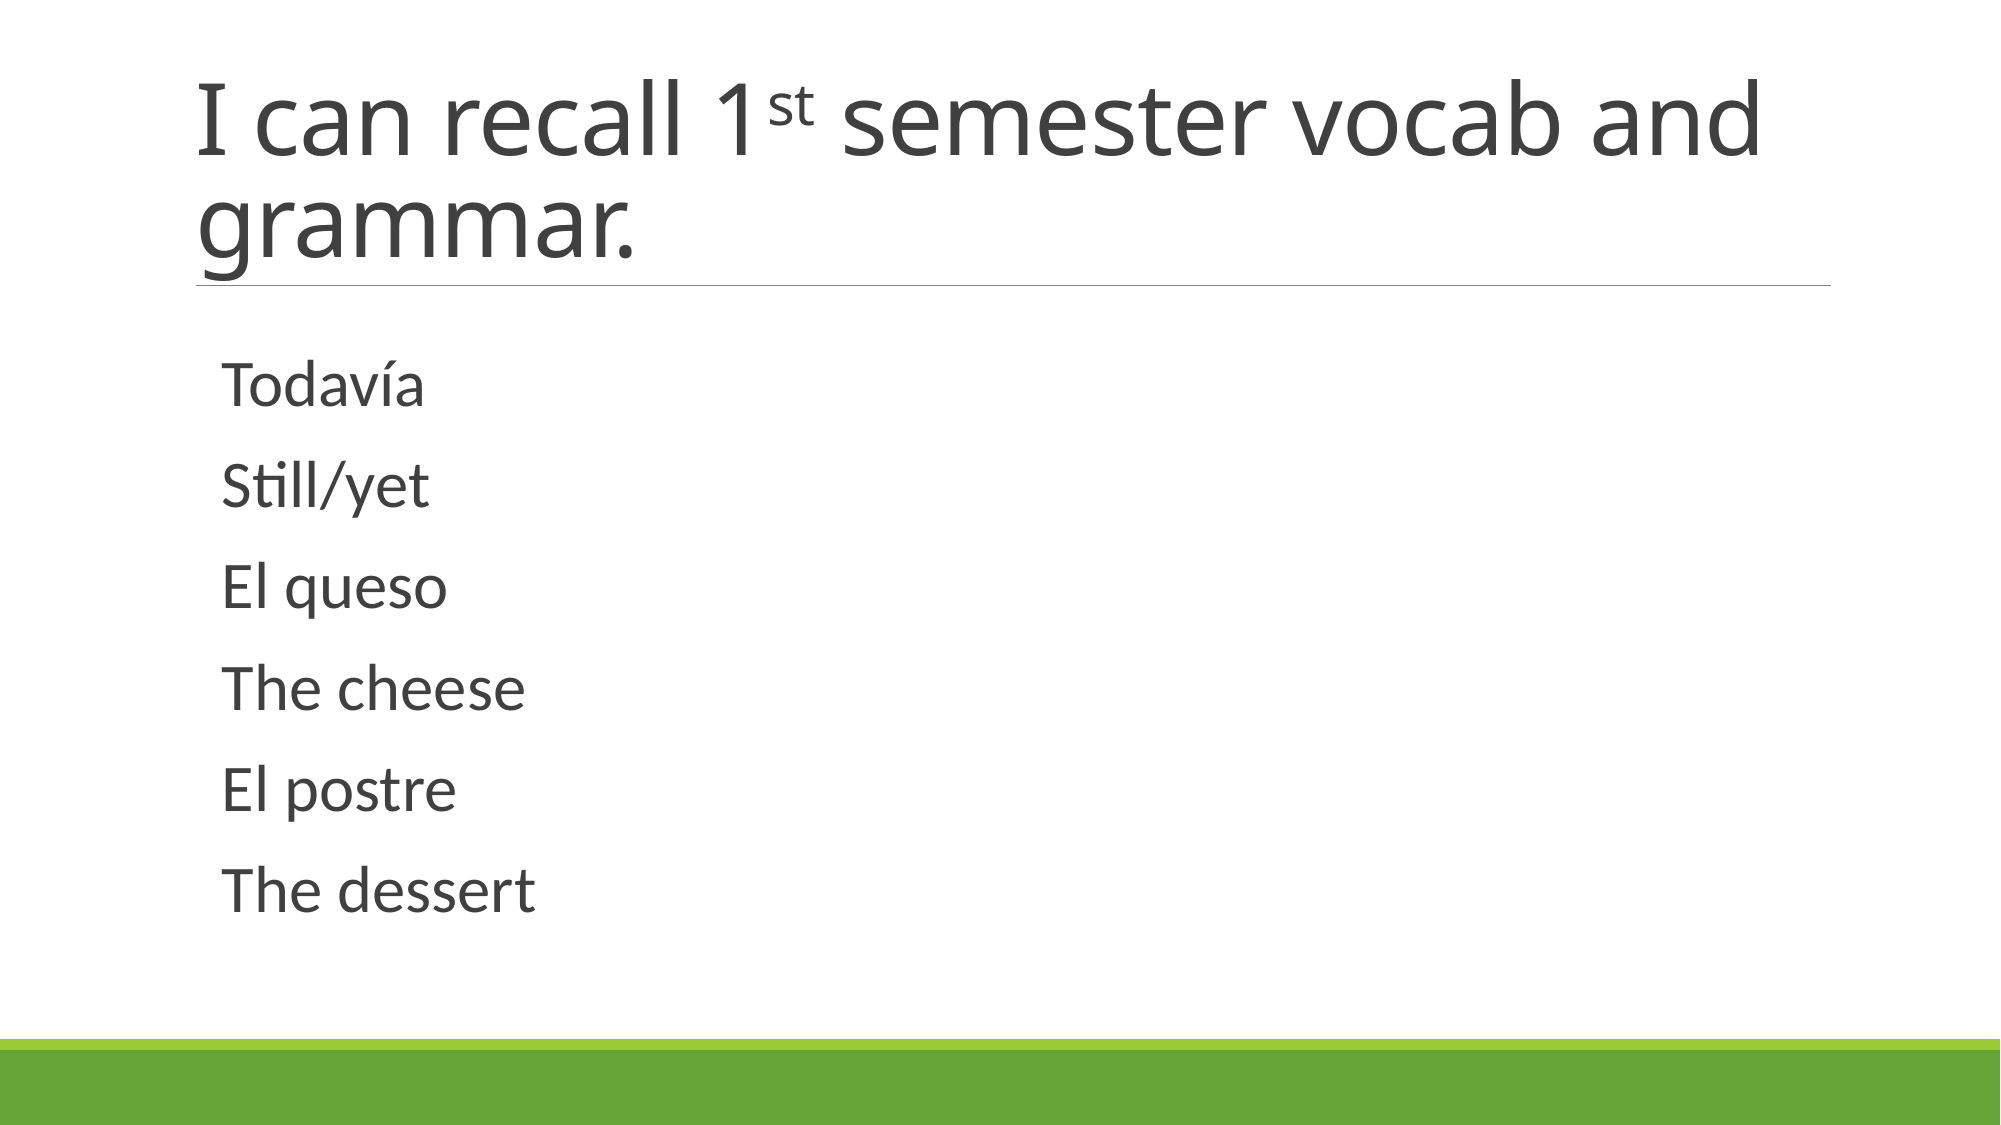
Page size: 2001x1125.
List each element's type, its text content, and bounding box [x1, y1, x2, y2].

list Todavía Still/yet El queso The cheese El postre The dessert [206, 341, 1973, 1108]
title I can recall 1st semester vocab and grammar. [180, 47, 1830, 285]
